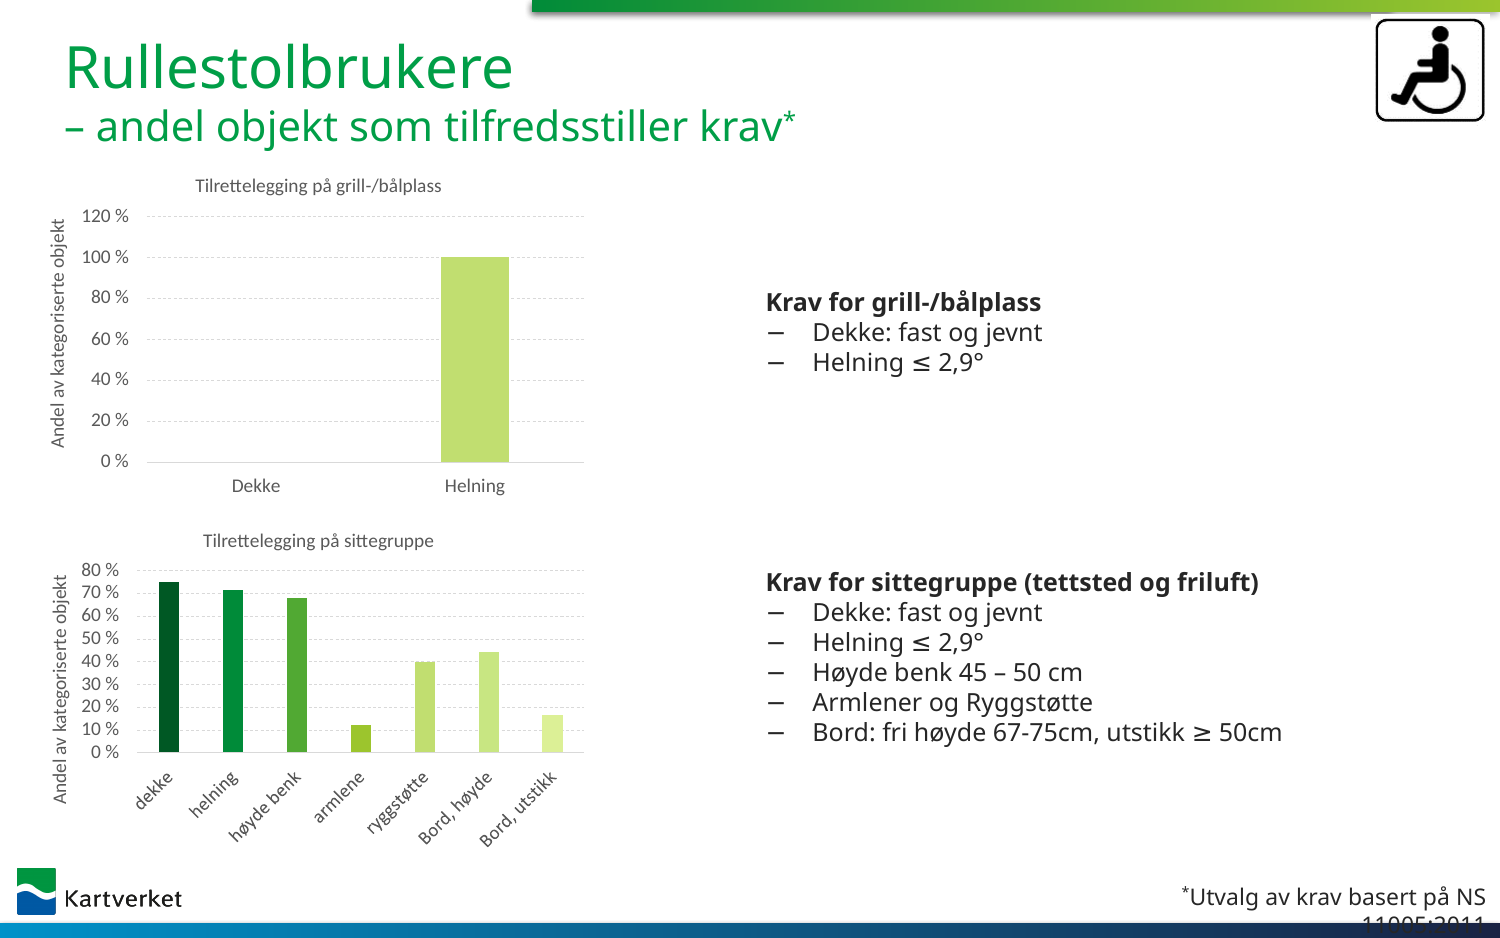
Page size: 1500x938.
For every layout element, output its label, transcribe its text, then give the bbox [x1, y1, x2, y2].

text_box Krav for grill-/bålplass Dekke: fast og jevnt Helning ≤ 2,9° [750, 279, 1452, 384]
picture [1371, 13, 1491, 127]
picture [41, 166, 596, 505]
text_box Krav for sittegruppe (tettsted og friluft) Dekke: fast og jevnt Helning ≤ 2,9° Høyde benk 45 – 50 cm Armlener og Ryggstøtte Bord: fri høyde 67-75cm, utstikk ≥ 50cm [750, 559, 1500, 754]
text_box *Utvalg av krav basert på NS 11005:2011 [1068, 873, 1500, 938]
picture [41, 520, 596, 859]
text_box Rullestolbrukere – andel objekt som tilfredsstiller krav* [49, 14, 1431, 158]
